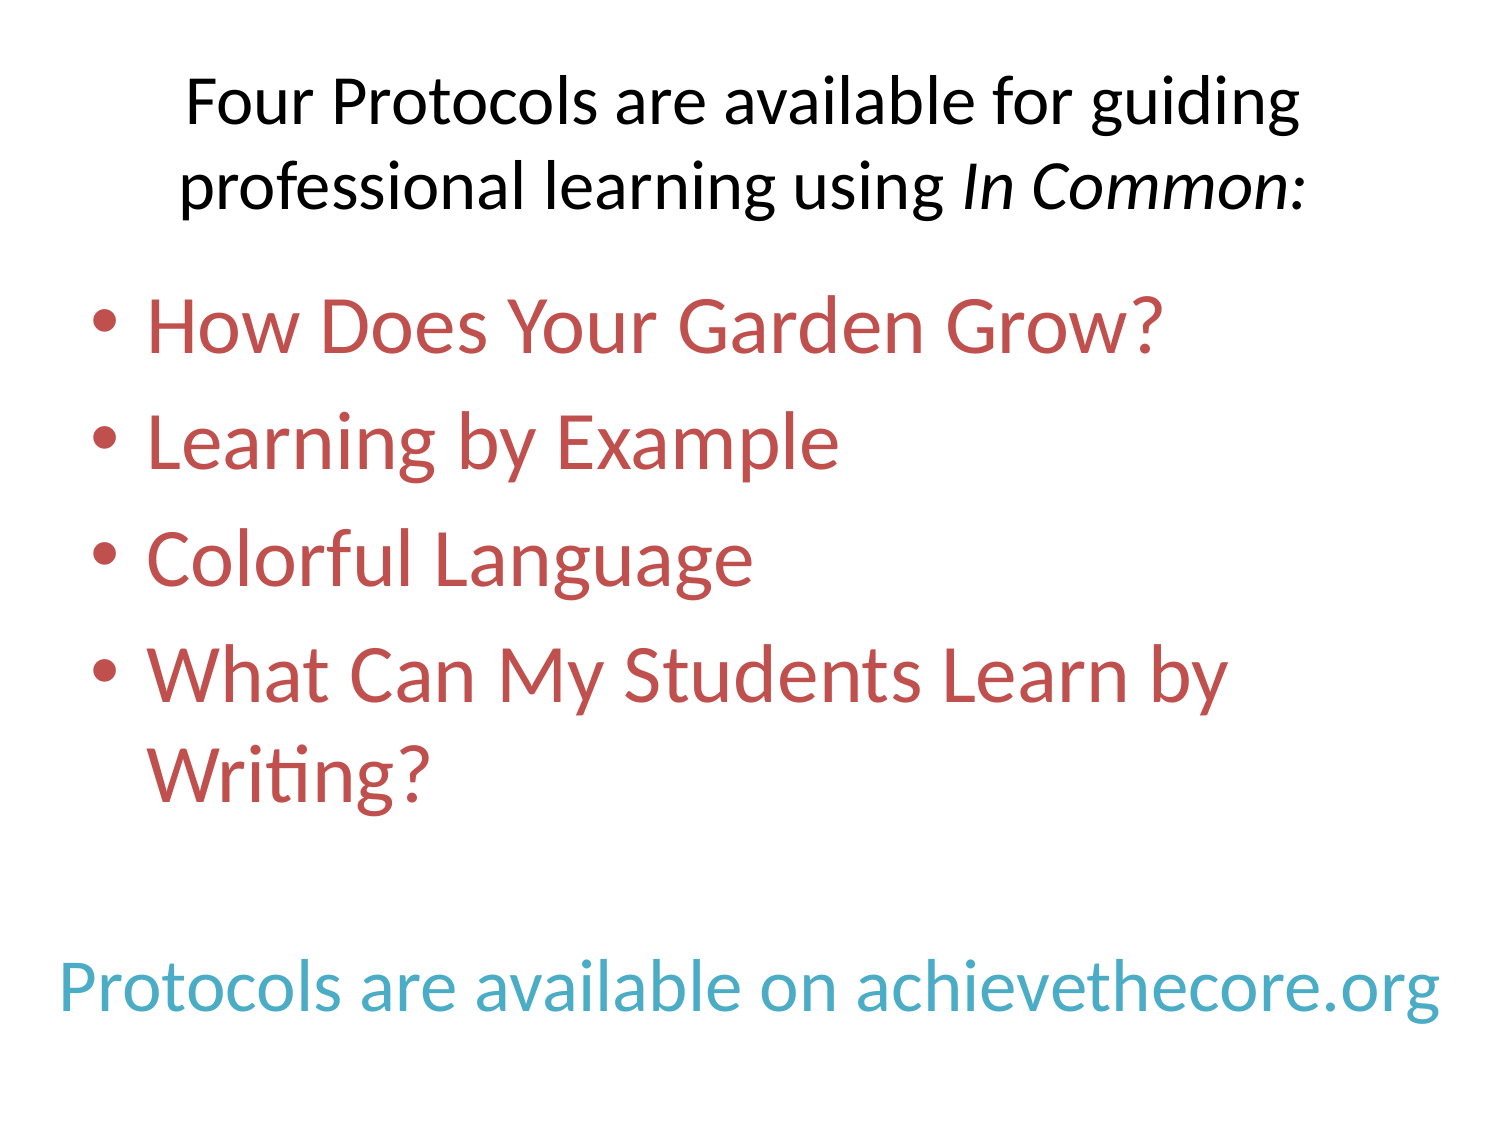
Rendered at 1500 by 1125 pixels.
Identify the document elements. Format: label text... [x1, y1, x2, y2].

text_box Protocols are available on achievethecore.org [43, 928, 1457, 1034]
list How Does Your Garden Grow? Learning by Example Colorful Language What Can My Students Learn by Writing? [75, 262, 1425, 928]
title Four Protocols are available for guiding professional learning using In Common: [62, 45, 1425, 233]
